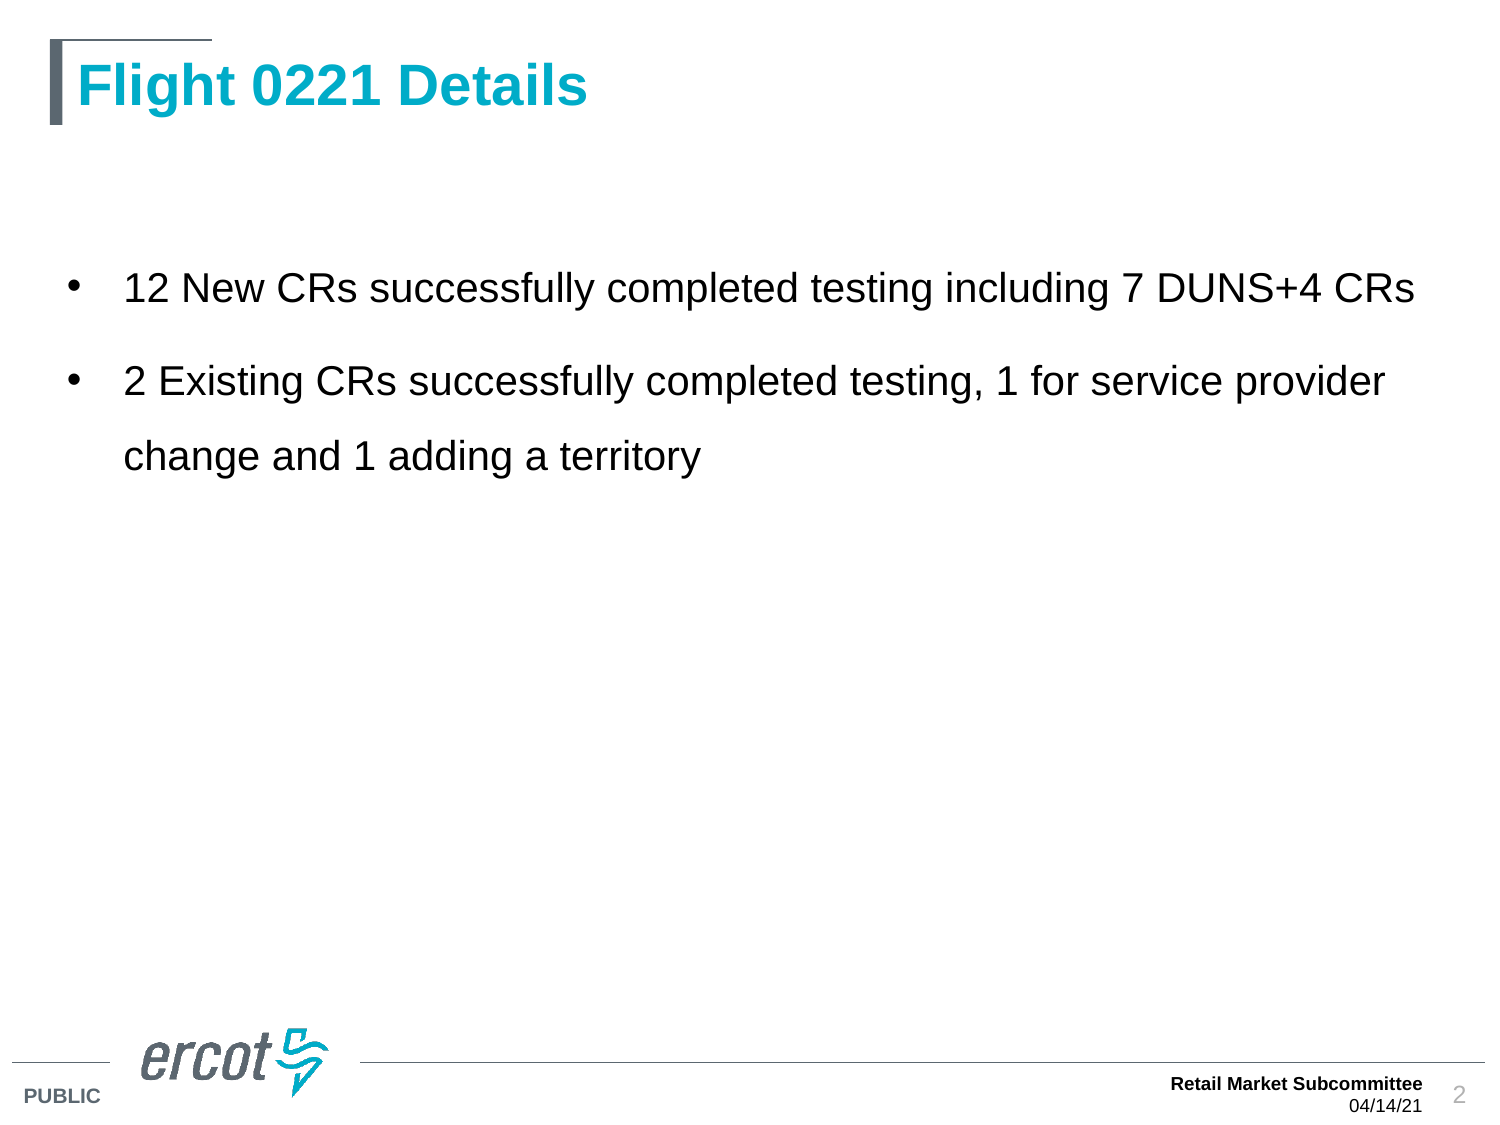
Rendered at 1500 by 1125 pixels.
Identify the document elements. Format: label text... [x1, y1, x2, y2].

title Flight 0221 Details [62, 39, 1450, 228]
slide_number 2 [1438, 1076, 1475, 1112]
picture [137, 1024, 332, 1100]
text_box Retail Market Subcommittee 04/14/21 [1149, 1064, 1438, 1125]
list 12 New CRs successfully completed testing including 7 DUNS+4 CRs 2 Existing CRs successfully completed testing, 1 for service provider change and 1 adding a territory [52, 228, 1453, 804]
